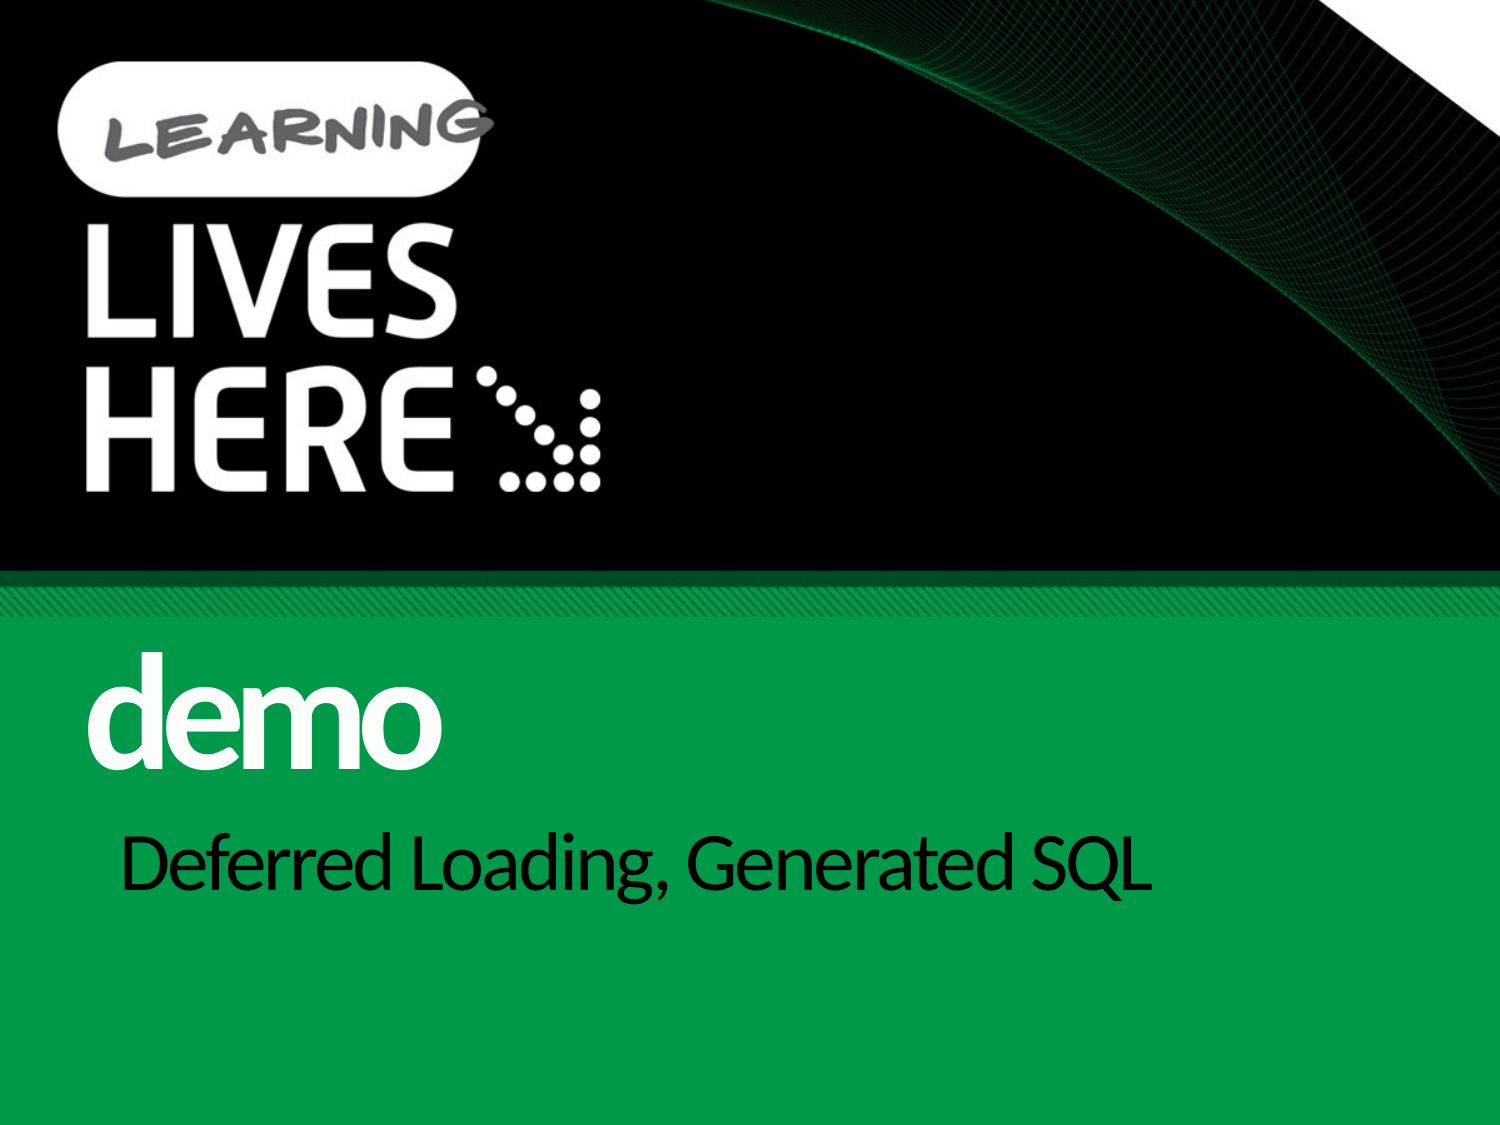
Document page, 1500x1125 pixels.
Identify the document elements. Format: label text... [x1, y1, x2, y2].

list demo [83, 625, 1344, 800]
title Deferred Loading, Generated SQL [119, 818, 1375, 943]
picture [0, 0, 1500, 1125]
